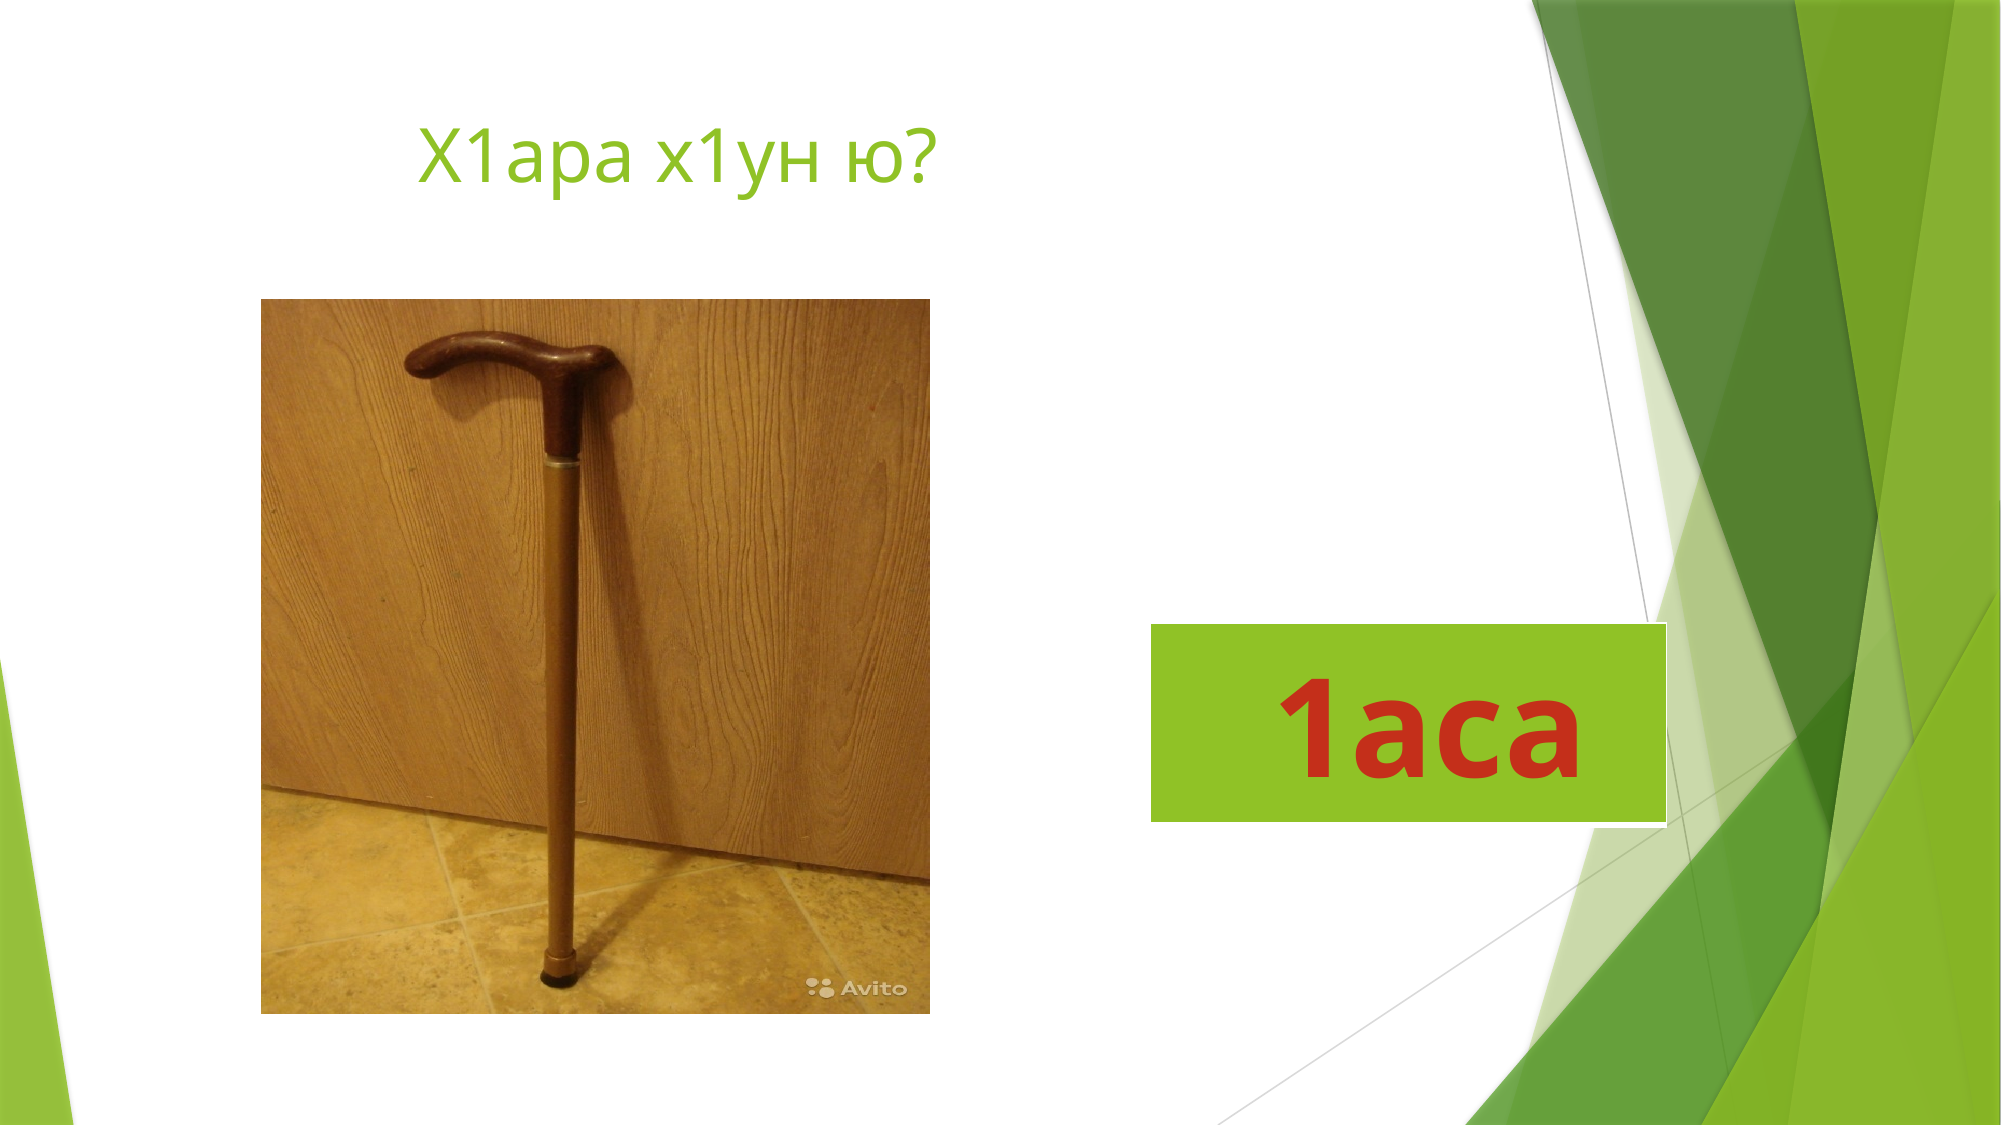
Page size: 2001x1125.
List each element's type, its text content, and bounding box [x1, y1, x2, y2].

table_header 1аса [1151, 624, 1666, 822]
title Х1ара х1ун ю? [111, 99, 1522, 317]
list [260, 298, 931, 1014]
